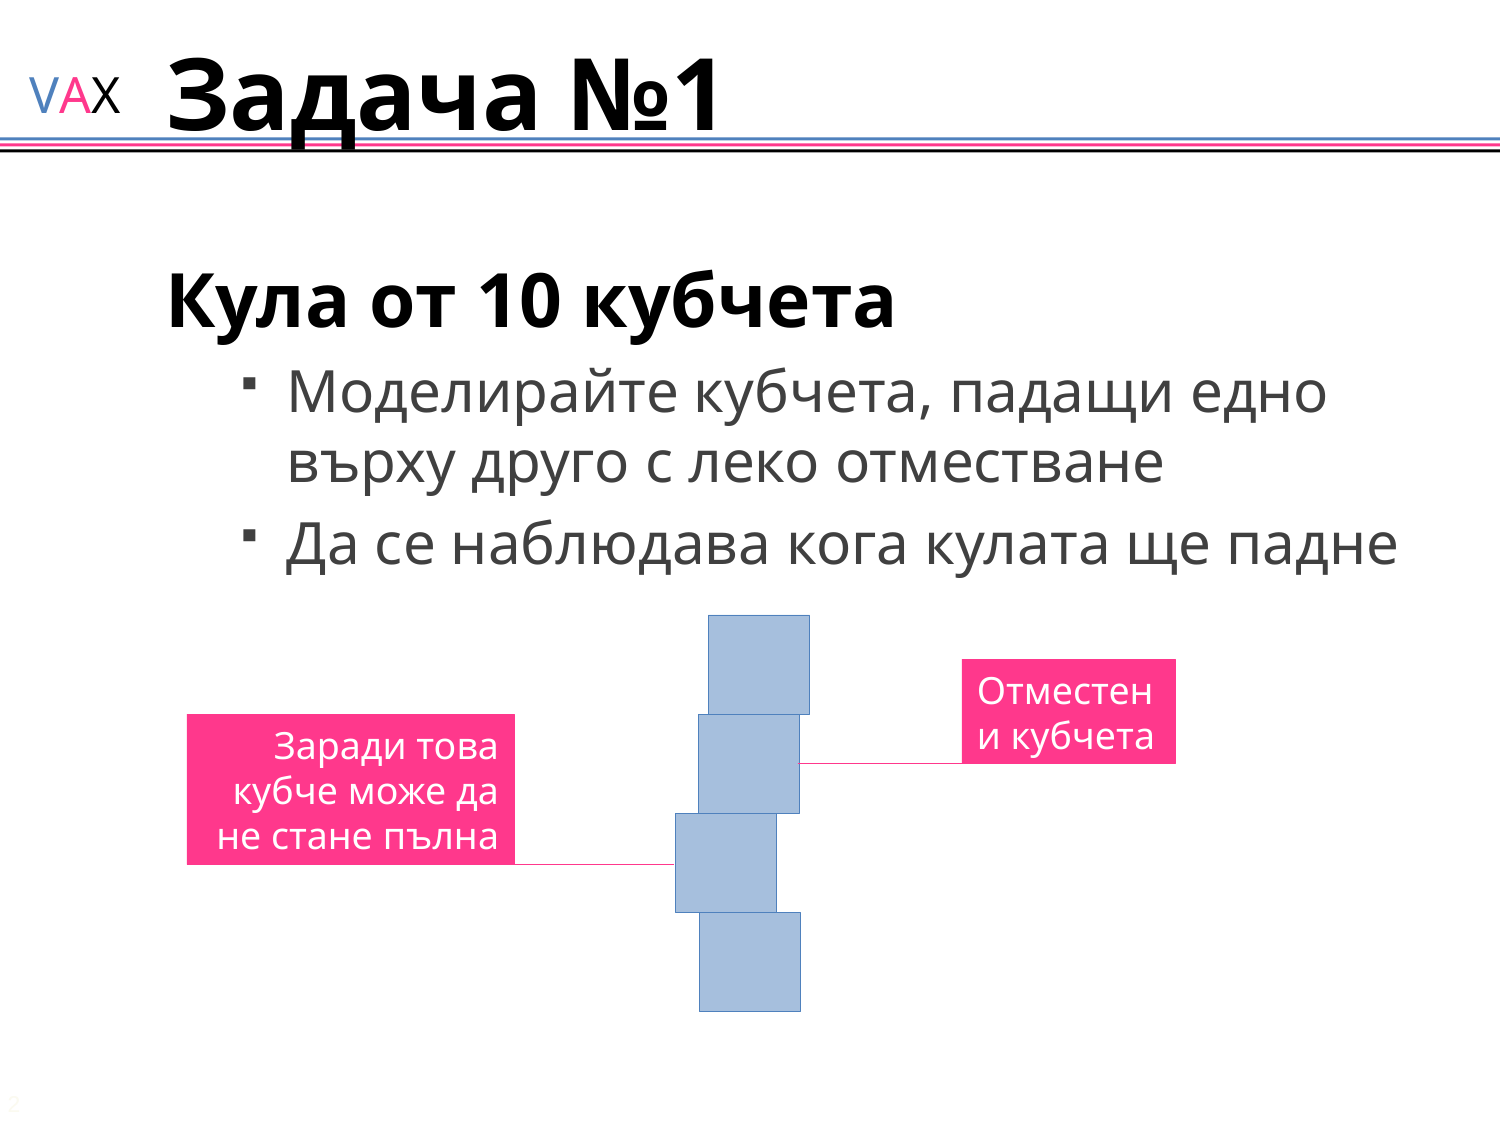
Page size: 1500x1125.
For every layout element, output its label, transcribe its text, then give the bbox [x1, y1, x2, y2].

text_box [673, 811, 778, 914]
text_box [186, 713, 675, 865]
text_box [797, 658, 1176, 764]
text_box [696, 712, 801, 815]
text_box [706, 613, 812, 716]
title Задача №1 [0, 37, 1500, 144]
list Кула от 10 кубчета Моделирайте кубчета, падащи едно върху друго с леко отместване Да се наблюдава кога кулата ще падне [150, 200, 1488, 1113]
text_box [697, 910, 803, 1014]
